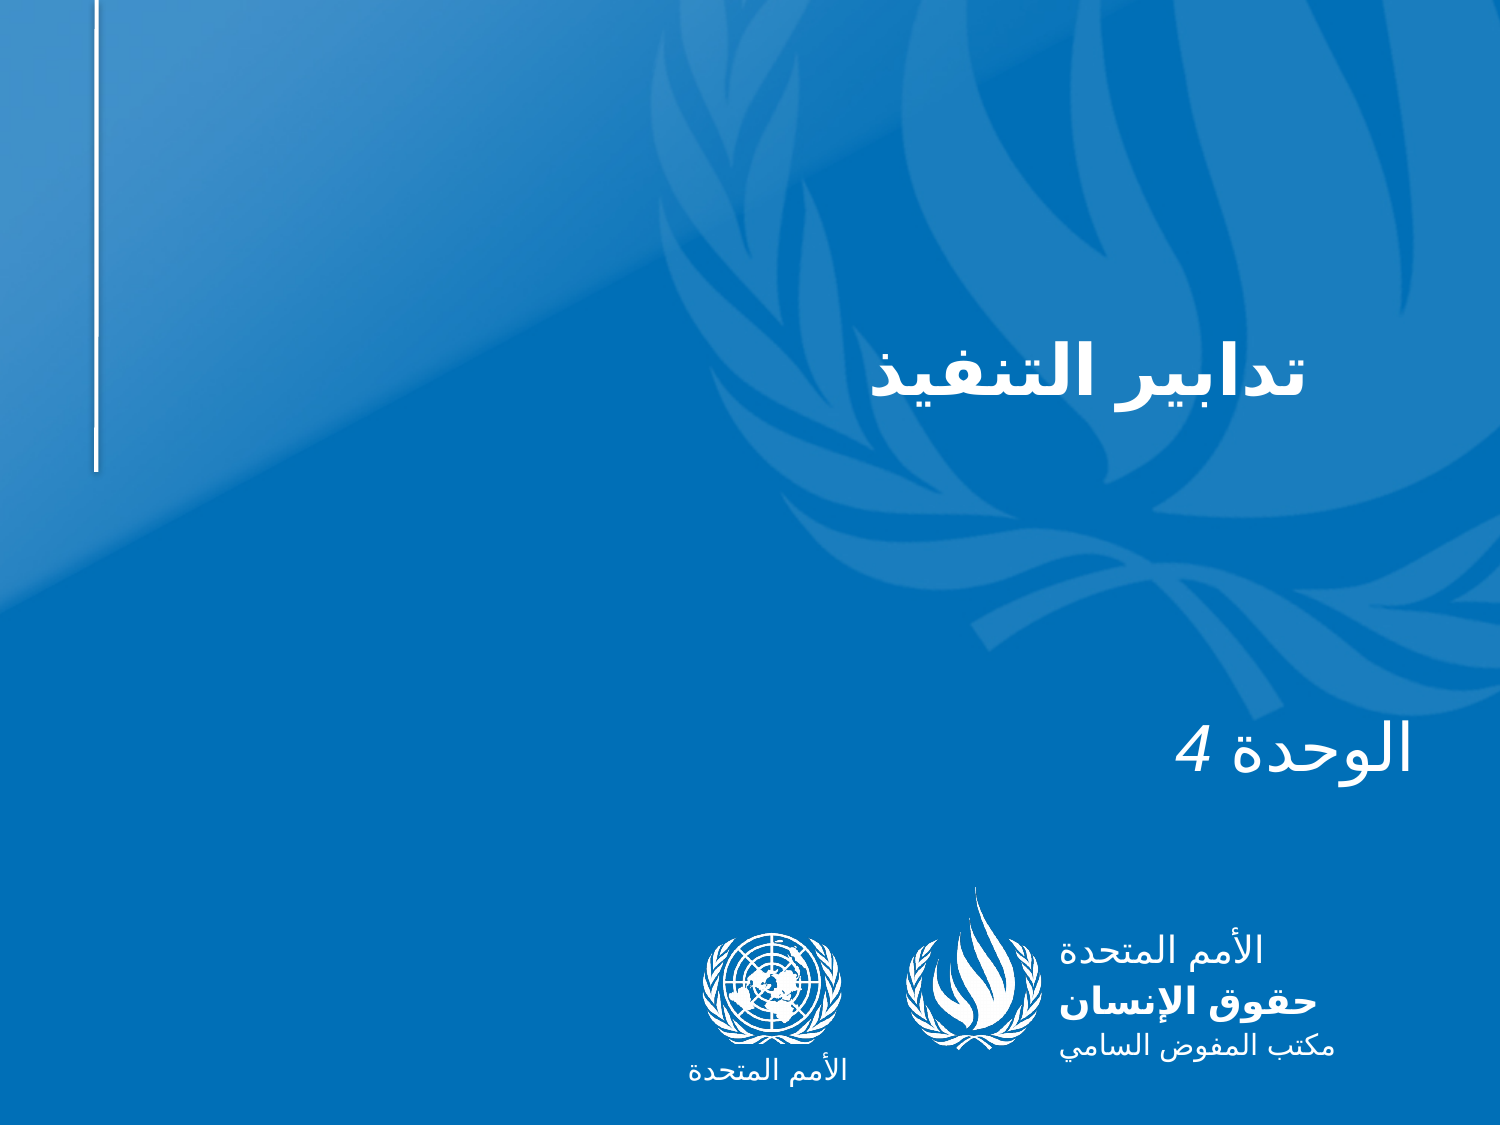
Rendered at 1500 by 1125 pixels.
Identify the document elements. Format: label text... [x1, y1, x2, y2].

picture [0, 0, 1500, 1125]
subtitle الوحدة 4 [118, 696, 1431, 858]
text_box الأمم المتحدة حقوق الإنسان مكتب المفوض السامي [1043, 918, 1415, 1085]
title تدابير التنفيذ [118, 316, 1325, 506]
text_box الأمم المتحدة [651, 1044, 885, 1087]
